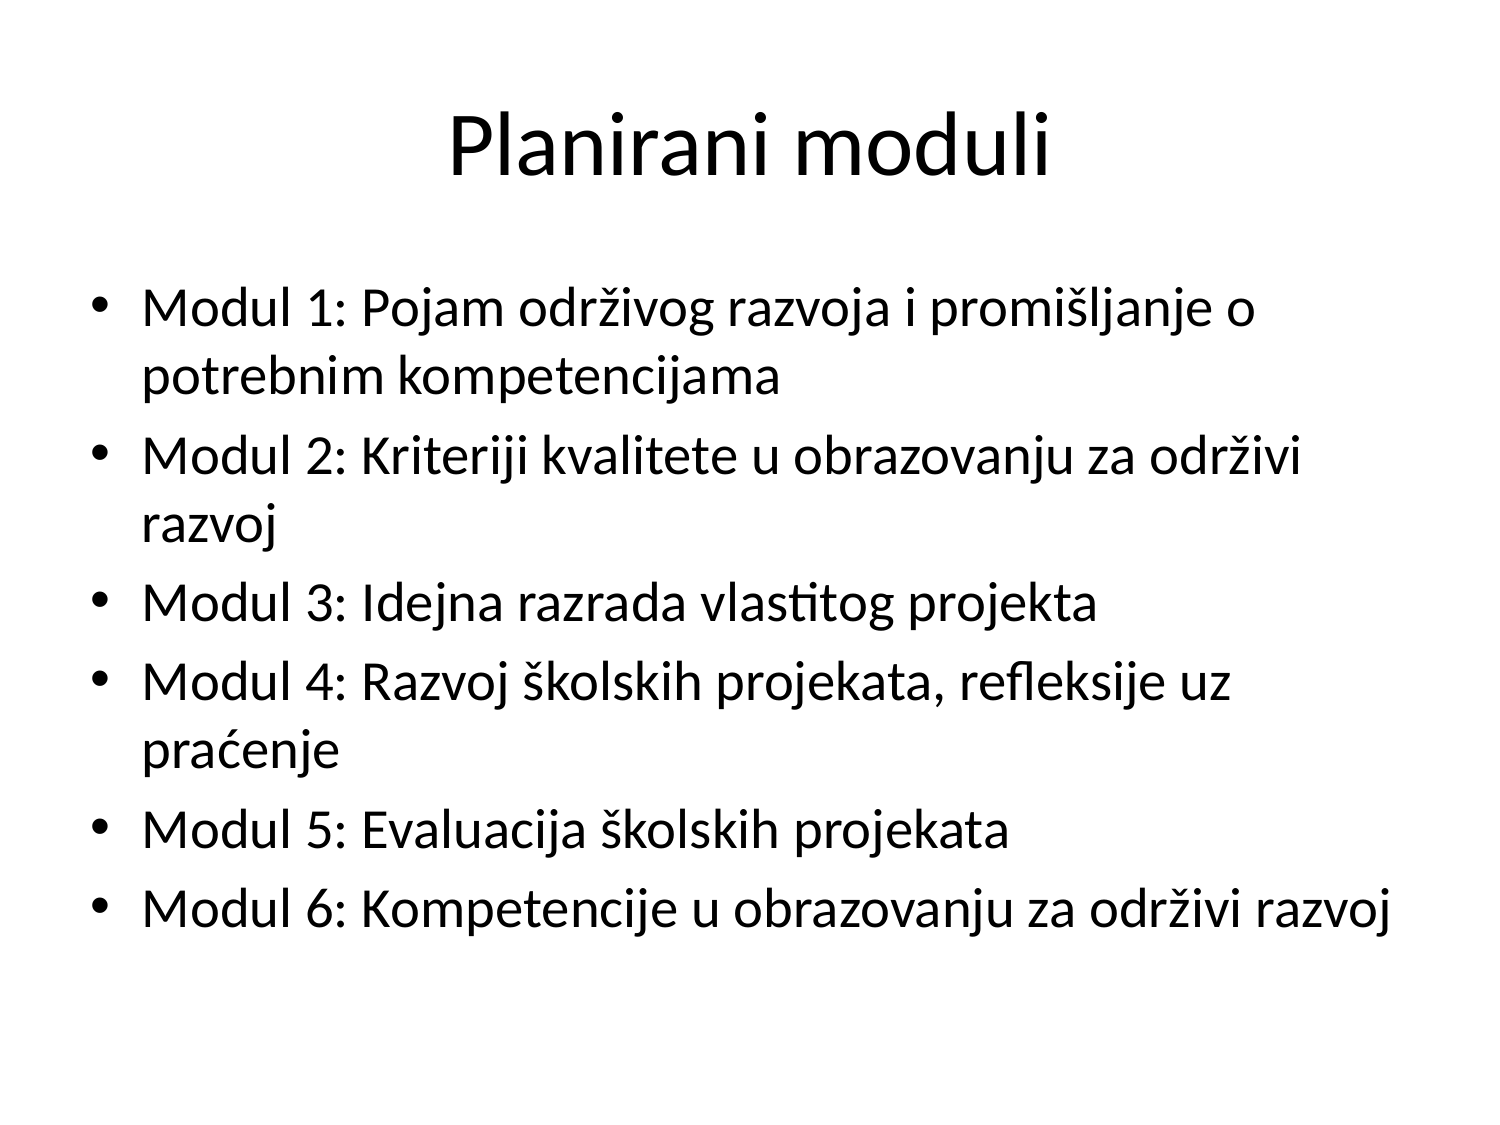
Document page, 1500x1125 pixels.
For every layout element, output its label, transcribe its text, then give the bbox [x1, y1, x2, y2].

list Modul 1: Pojam održivog razvoja i promišljanje o potrebnim kompetencijama Modul 2: Kriteriji kvalitete u obrazovanju za održivi razvoj Modul 3: Idejna razrada vlastitog projekta Modul 4: Razvoj školskih projekata, refleksije uz praćenje Modul 5: Evaluacija školskih projekata Modul 6: Kompetencije u obrazovanju za održivi razvoj [75, 262, 1425, 1005]
title Planirani moduli [75, 45, 1425, 233]
